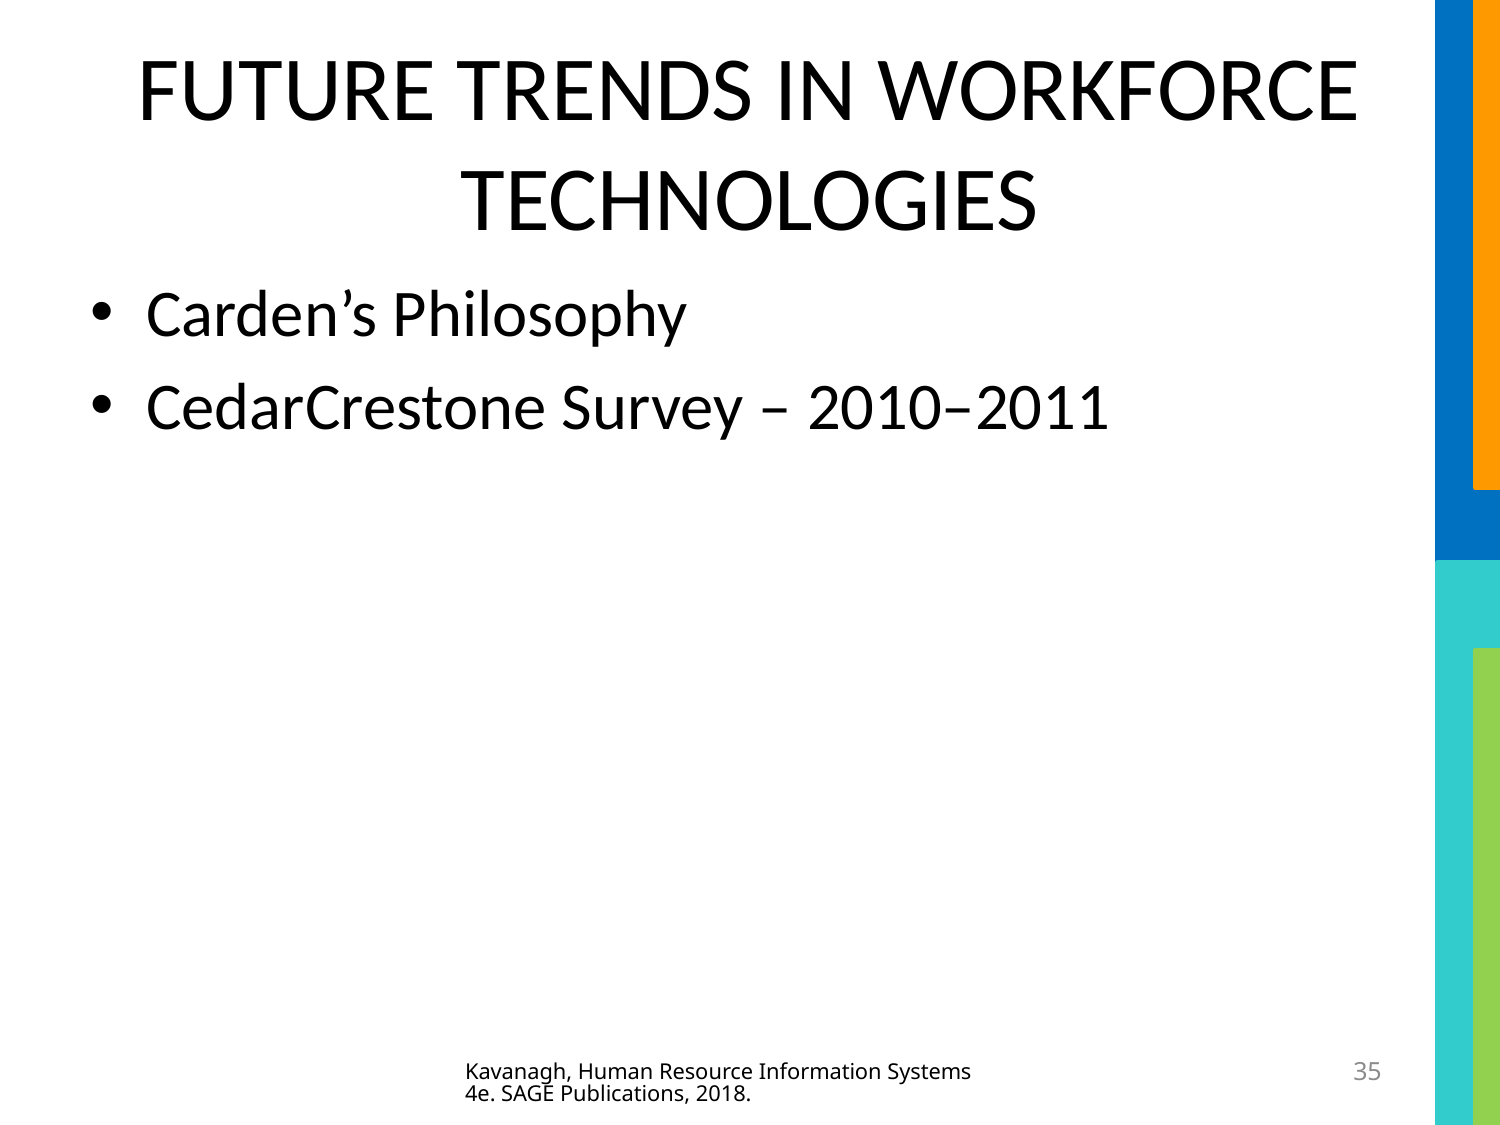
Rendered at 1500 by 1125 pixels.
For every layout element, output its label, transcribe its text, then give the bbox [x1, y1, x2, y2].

footer Kavanagh, Human Resource Information Systems 4e. SAGE Publications, 2018. [450, 1042, 1004, 1103]
slide_number 35 [1059, 1042, 1397, 1103]
title FUTURE TRENDS IN WORKFORCE TECHNOLOGIES [75, 45, 1425, 233]
list Carden’s Philosophy CedarCrestone Survey – 2010–2011 [75, 262, 1425, 1005]
